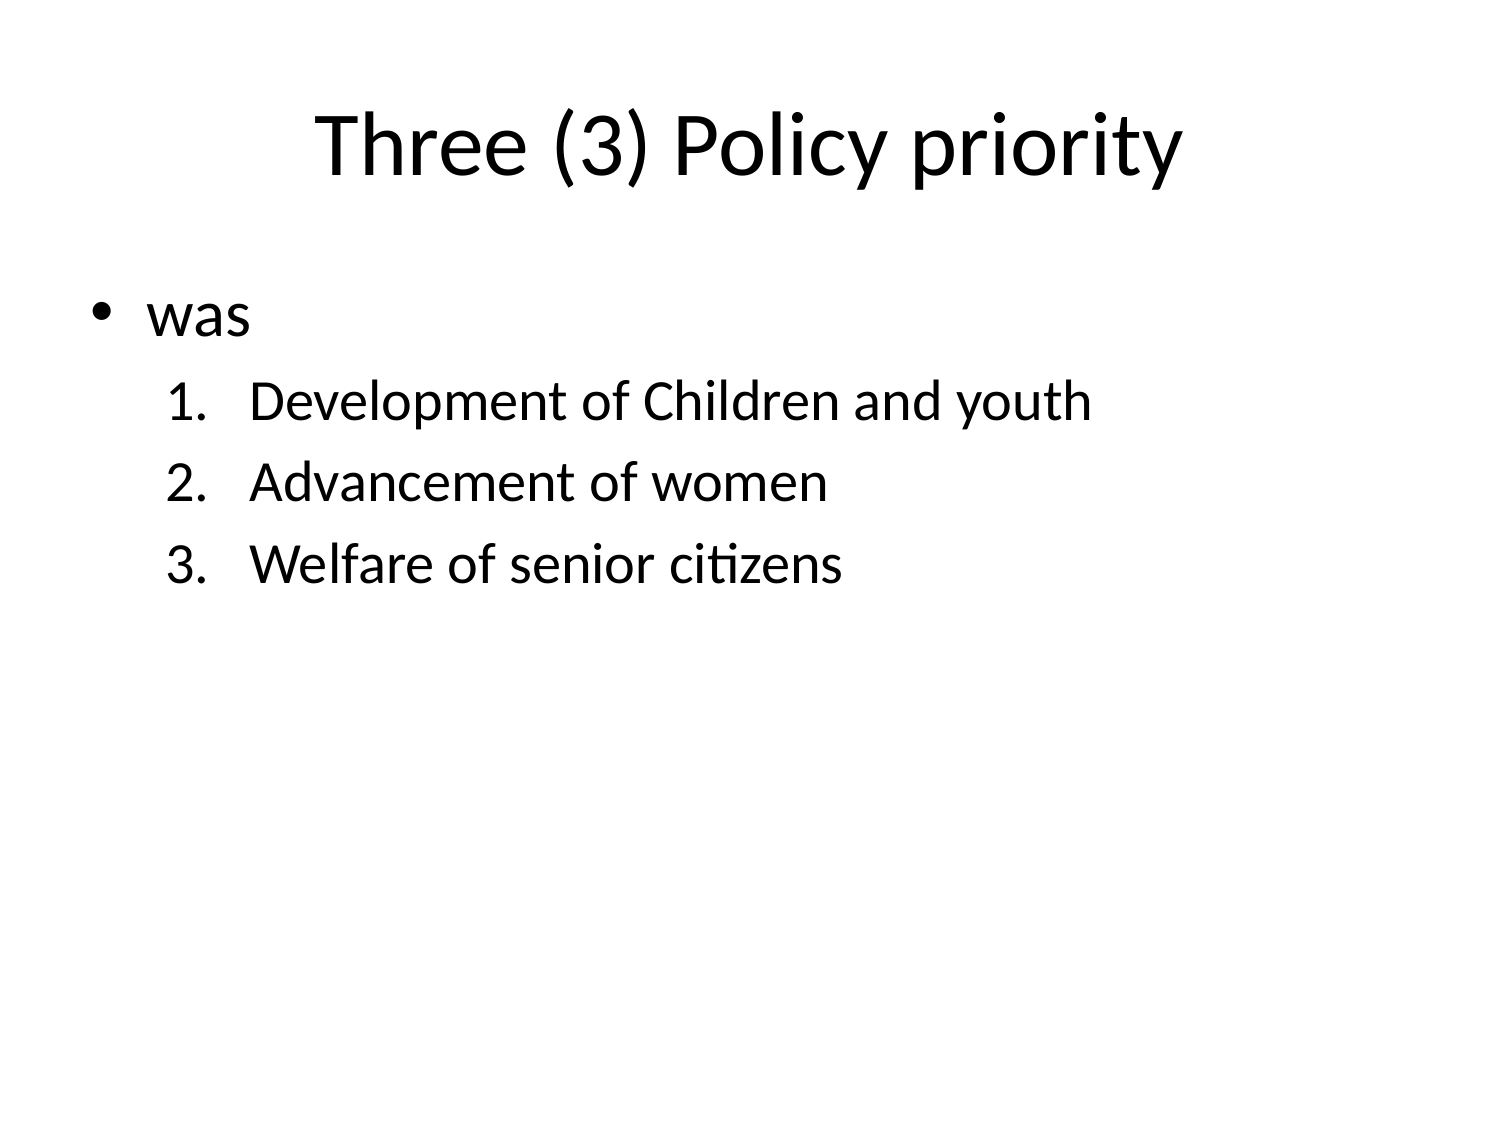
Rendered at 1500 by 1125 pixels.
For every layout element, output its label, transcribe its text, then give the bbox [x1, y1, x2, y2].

title Three (3) Policy priority [75, 45, 1425, 233]
list was Development of Children and youth Advancement of women Welfare of senior citizens [75, 262, 1425, 1005]
